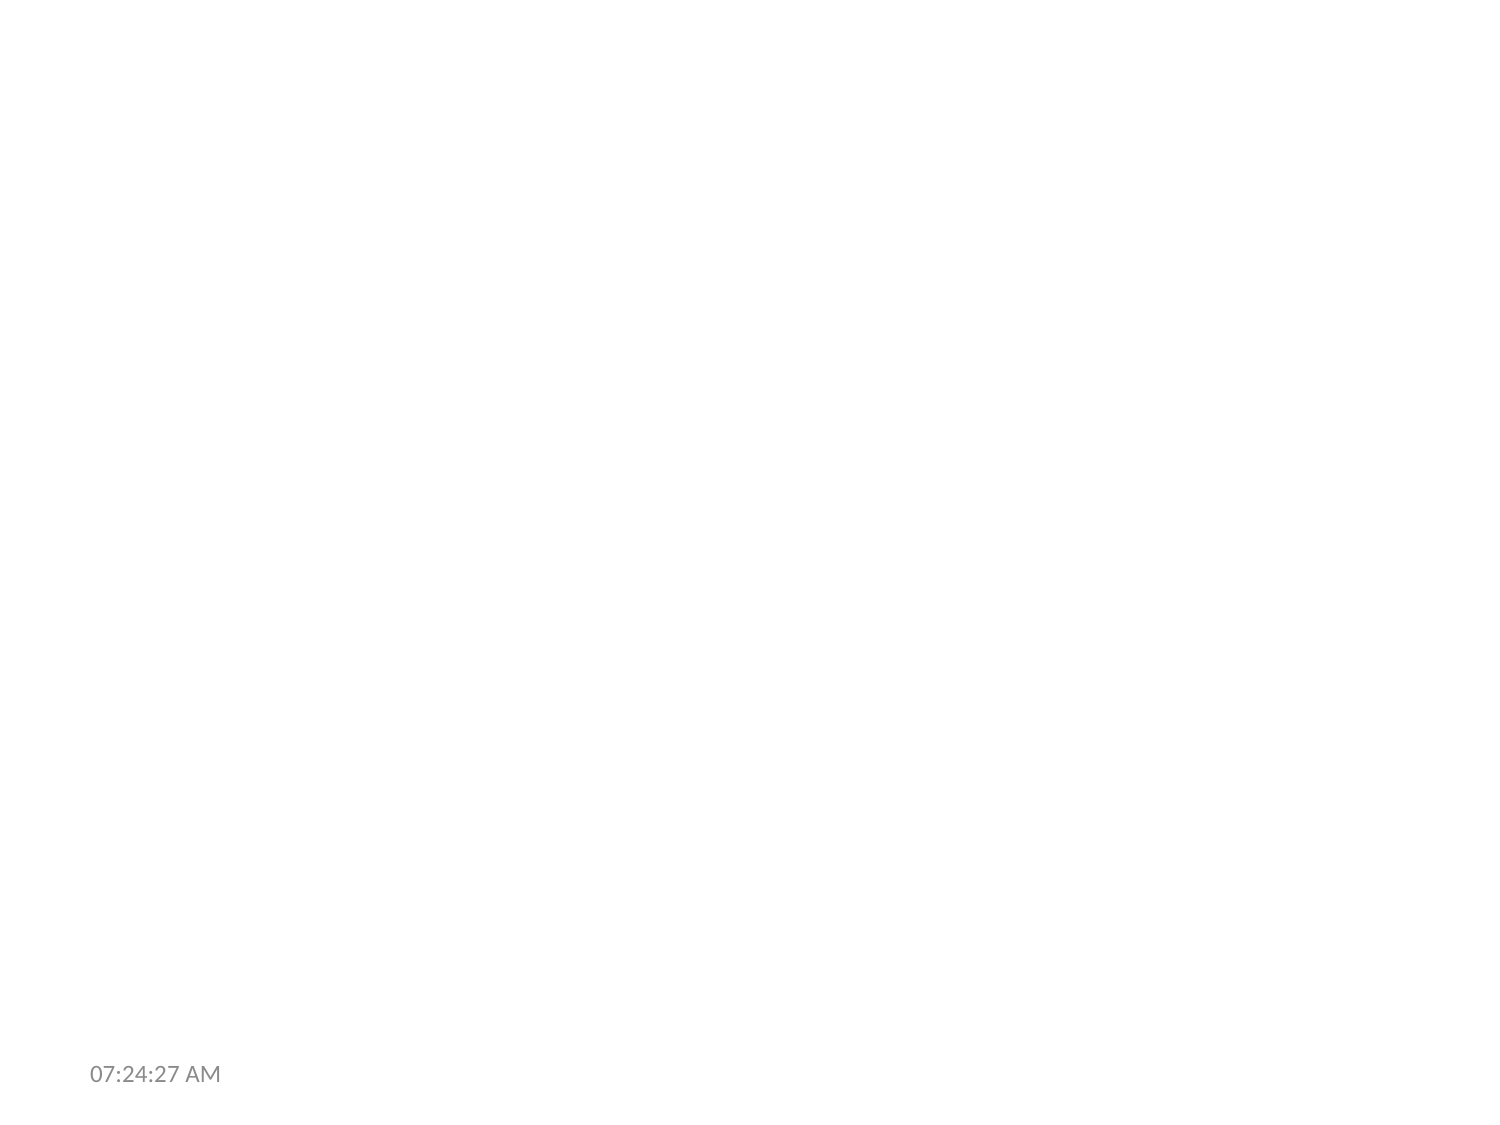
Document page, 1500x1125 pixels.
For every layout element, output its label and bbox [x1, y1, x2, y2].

slide_number [75, 1042, 425, 1103]
